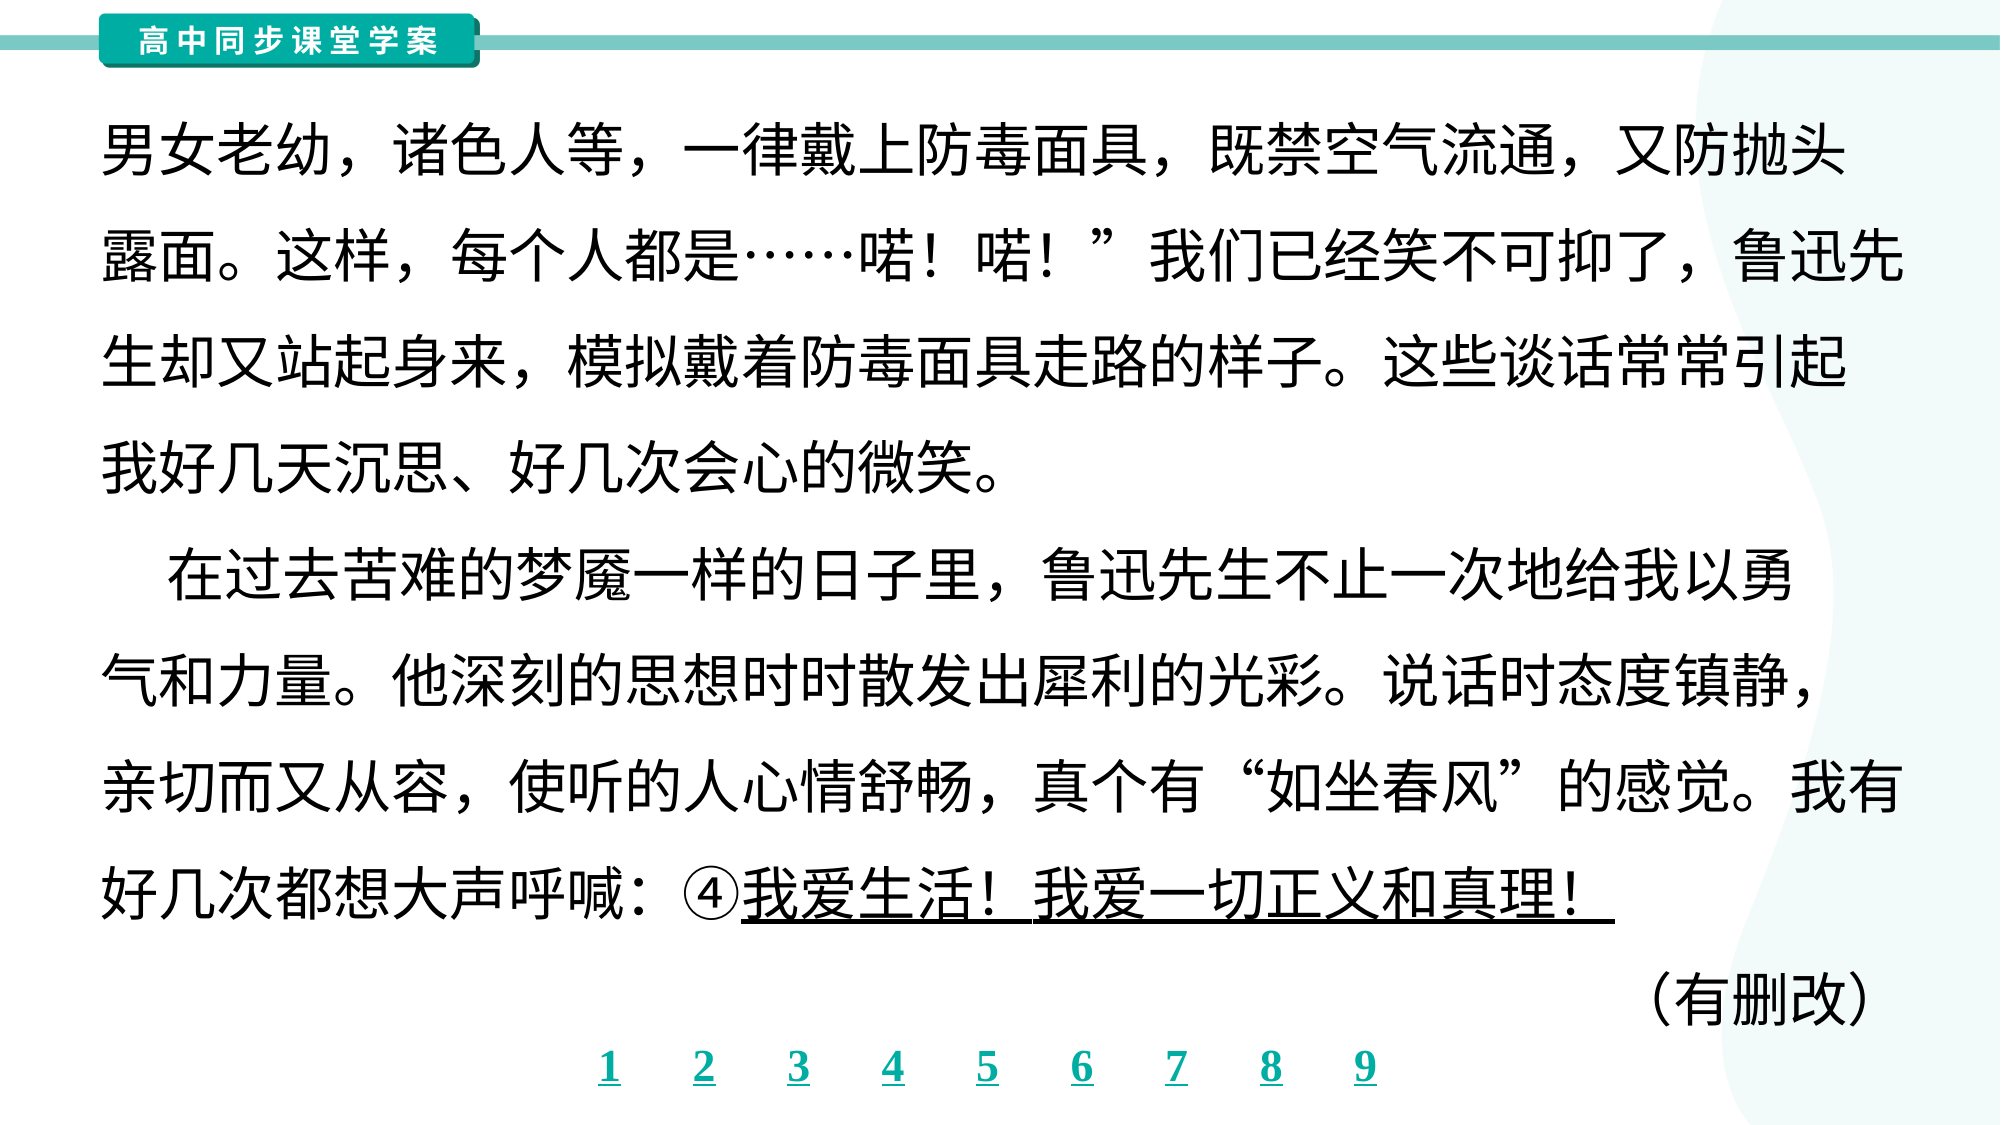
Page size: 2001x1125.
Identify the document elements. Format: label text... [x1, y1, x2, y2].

text_box 男女老幼，诸色人等，一律戴上防毒面具，既禁空气流通，又防抛头 露面。这样，每个人都是……喏！喏！”我们已经笑不可抑了，鲁迅先 生却又站起身来，模拟戴着防毒面具走路的样子。这些谈话常常引起 我好几天沉思、好几次会心的微笑。 在过去苦难的梦魇一样的日子里，鲁迅先生不止一次地给我以勇 气和力量。他深刻的思想时时散发出犀利的光彩。说话时态度镇静， 亲切而又从容，使听的人心情舒畅，真个有“如坐春风”的感觉。我有 好几次都想大声呼喊：④我爱生活！我爱一切正义和真理！ （有删改） [100, 76, 1899, 1033]
picture [0, 0, 2000, 1125]
